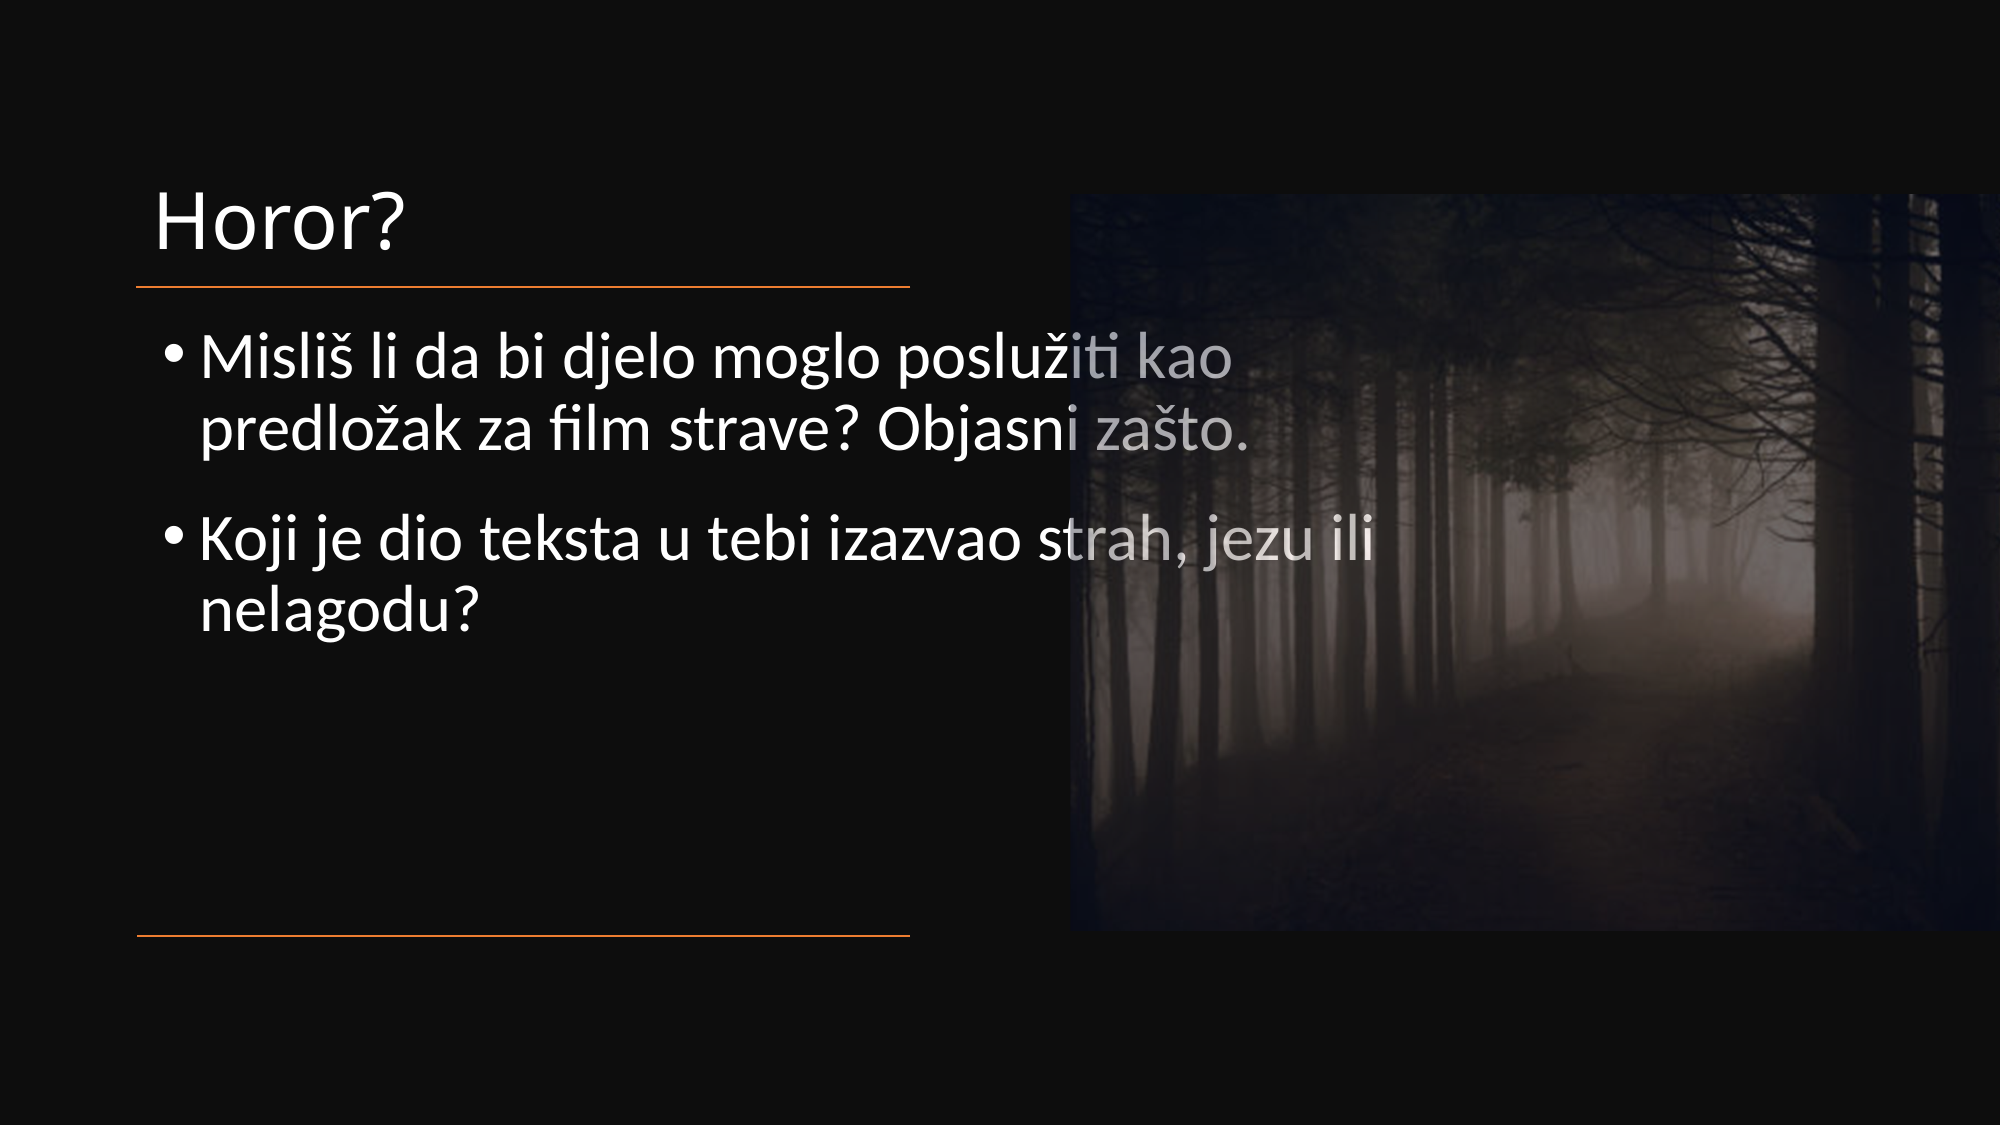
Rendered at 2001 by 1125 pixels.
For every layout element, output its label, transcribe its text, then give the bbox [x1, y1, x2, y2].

list Misliš li da bi djelo moglo poslužiti kao predložak za film strave? Objasni zašto. Koji je dio teksta u tebi izazvao strah, jezu ili nelagodu? [147, 313, 1070, 912]
title Horor? [137, 73, 910, 275]
picture [1070, 194, 2000, 931]
text_box [0, 0, 2000, 1125]
